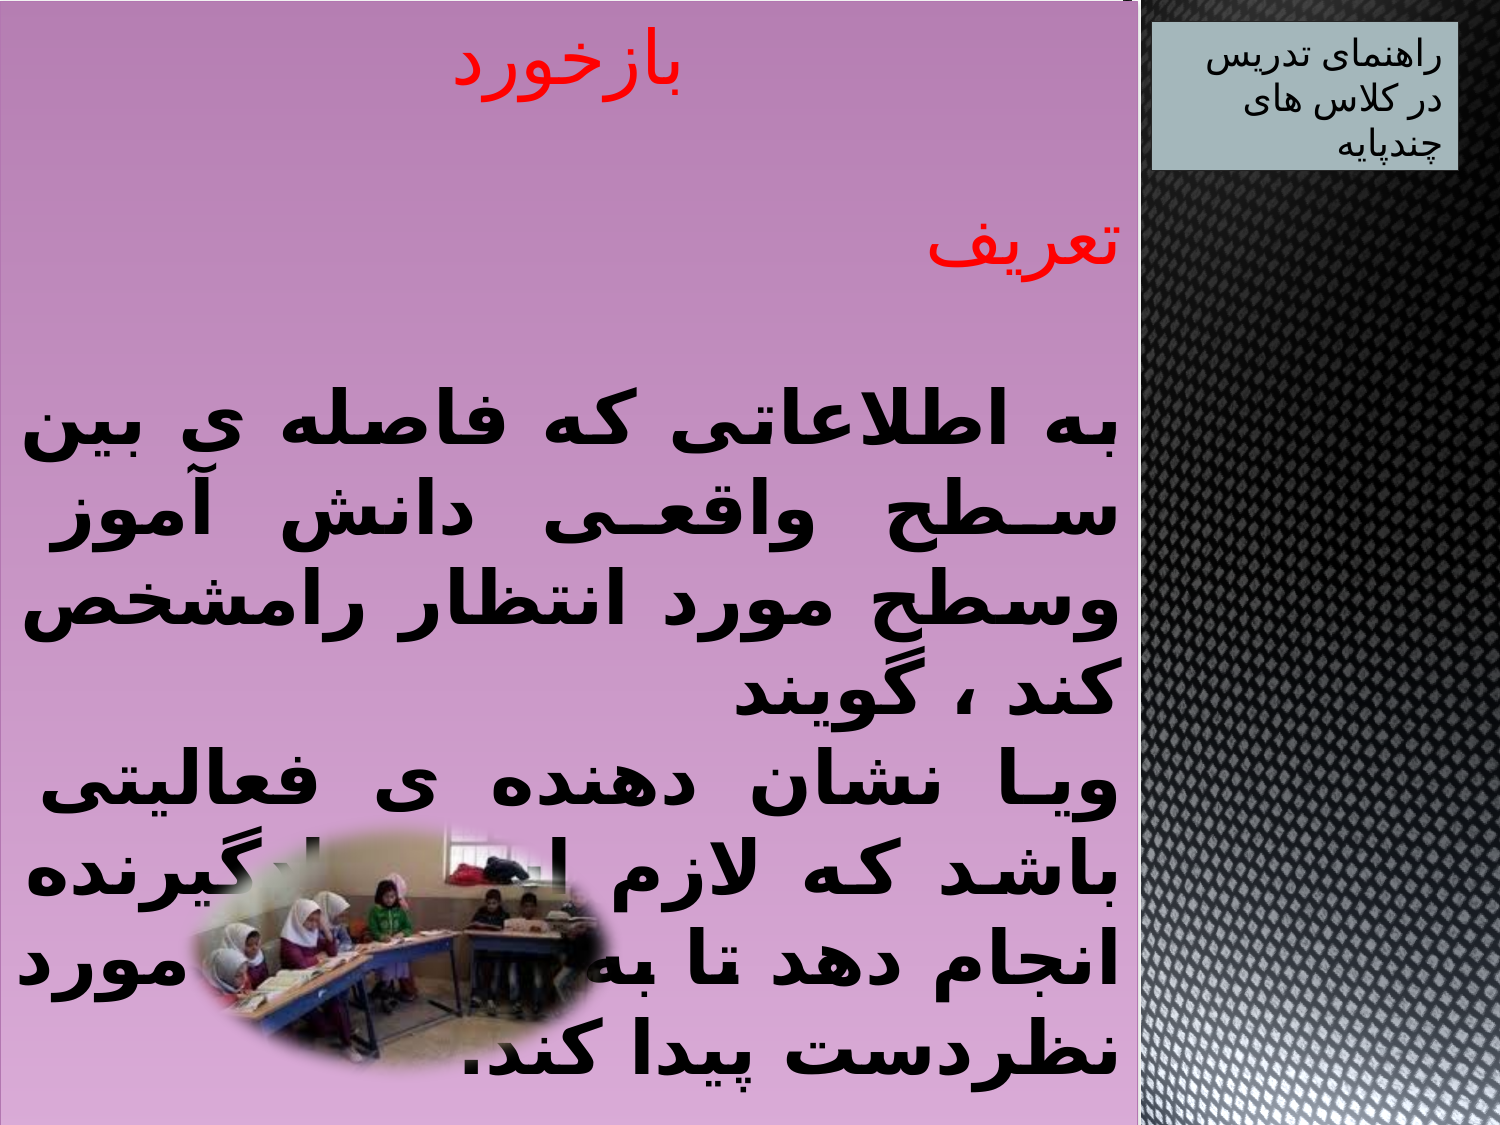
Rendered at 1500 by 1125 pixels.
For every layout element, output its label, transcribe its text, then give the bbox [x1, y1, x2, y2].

text_box راهنمای تدریس در کلاس های چندپایه [1151, 21, 1459, 171]
text_box بازخورد تعریف به اطلاعاتی که فاصله ی بین سطح واقعی دانش آموز وسطح مورد انتظار رامشخص کند ، گویند ویا نشان دهنده ی فعالیتی باشد که لازم است یادگیرنده انجام دهد تا به استاندارد مورد نظردست پیدا کند. [0, 1, 1138, 1125]
picture [1123, 0, 1500, 1125]
picture [174, 812, 627, 1085]
